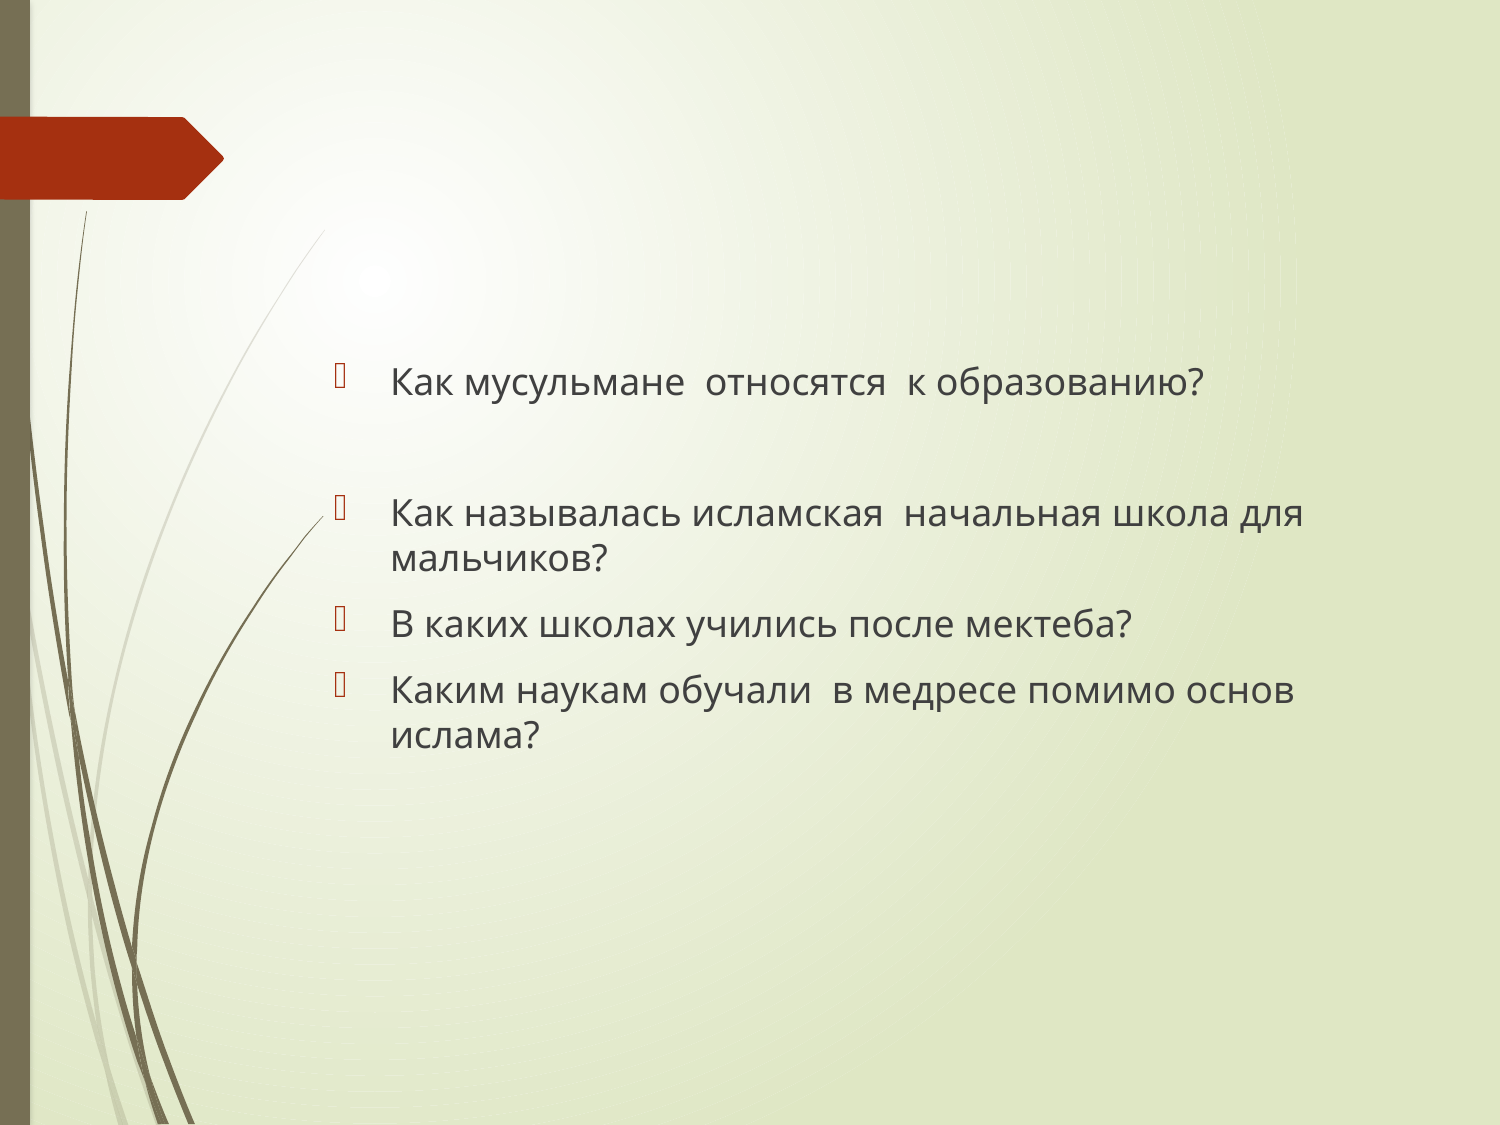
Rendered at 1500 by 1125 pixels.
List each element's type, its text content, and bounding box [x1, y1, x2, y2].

list Как мусульмане относятся к образованию? Как называлась исламская начальная школа для мальчиков? В каких школах учились после мектеба? Каким наукам обучали в медресе помимо основ ислама? [318, 350, 1400, 970]
